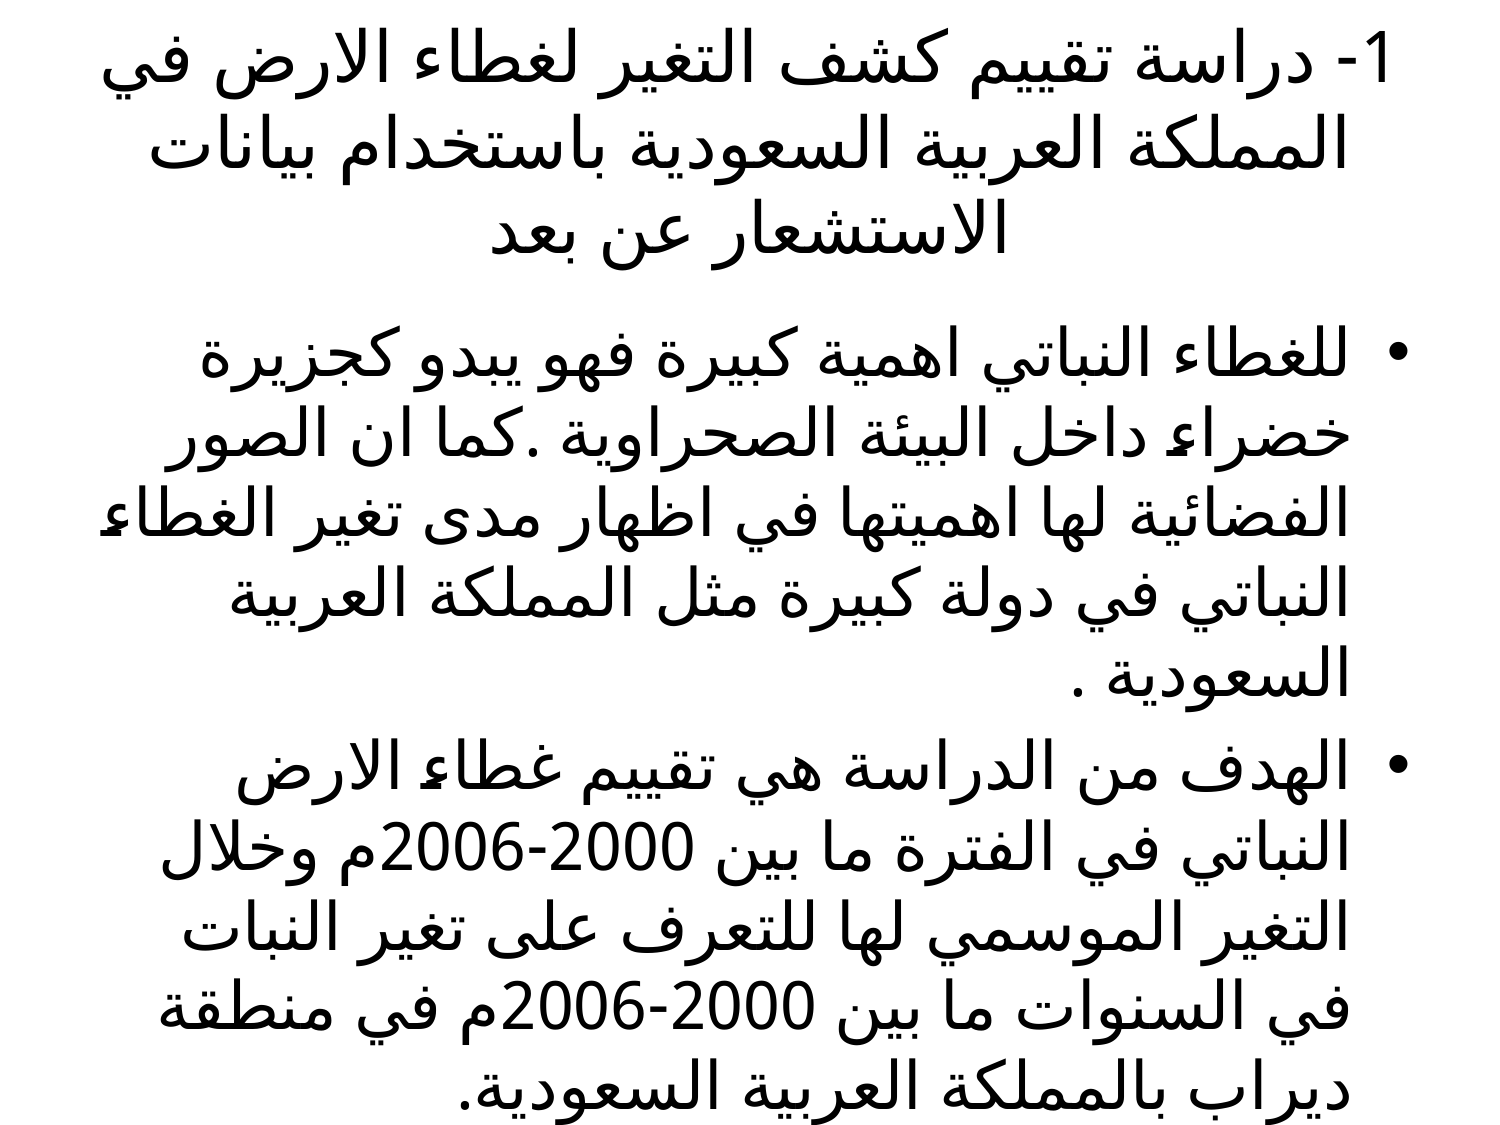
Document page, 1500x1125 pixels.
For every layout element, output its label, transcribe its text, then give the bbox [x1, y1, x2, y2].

title 1- دراسة تقييم كشف التغير لغطاء الارض في المملكة العربية السعودية باستخدام بيانات الاستشعار عن بعد [75, 0, 1425, 279]
list للغطاء النباتي اهمية كبيرة فهو يبدو كجزيرة خضراء داخل البيئة الصحراوية .كما ان الصور الفضائية لها اهميتها في اظهار مدى تغير الغطاء النباتي في دولة كبيرة مثل المملكة العربية السعودية . الهدف من الدراسة هي تقييم غطاء الارض النباتي في الفترة ما بين 2000-2006م وخلال التغير الموسمي لها للتعرف على تغير النبات في السنوات ما بين 2000-2006م في منطقة ديراب بالمملكة العربية السعودية. [75, 302, 1425, 1005]
